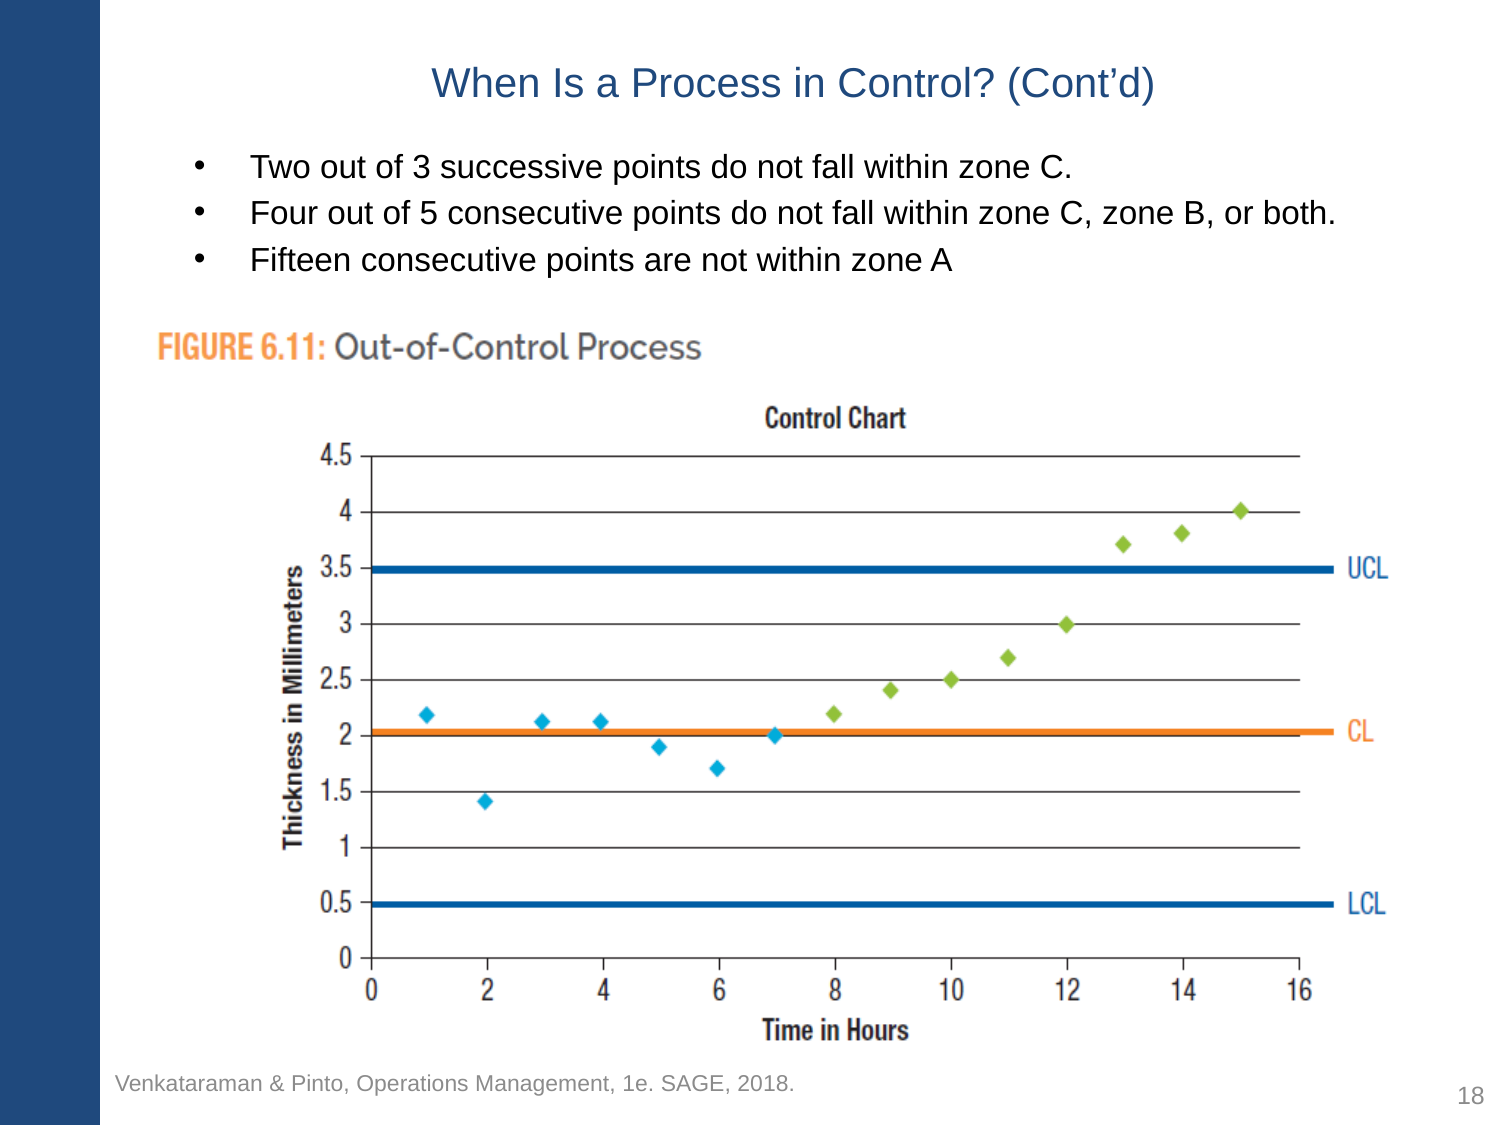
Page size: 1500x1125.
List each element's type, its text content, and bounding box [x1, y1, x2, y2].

slide_number 18 [1425, 1065, 1500, 1125]
list Two out of 3 successive points do not fall within zone C. Four out of 5 consecutive points do not fall within zone C, zone B, or both. Fifteen consecutive points are not within zone A [178, 137, 1442, 310]
footer Venkataraman & Pinto, Operations Management, 1e. SAGE, 2018. [99, 1061, 1250, 1122]
picture [145, 312, 1475, 1063]
title When Is a Process in Control? (Cont’d) [162, 12, 1425, 150]
